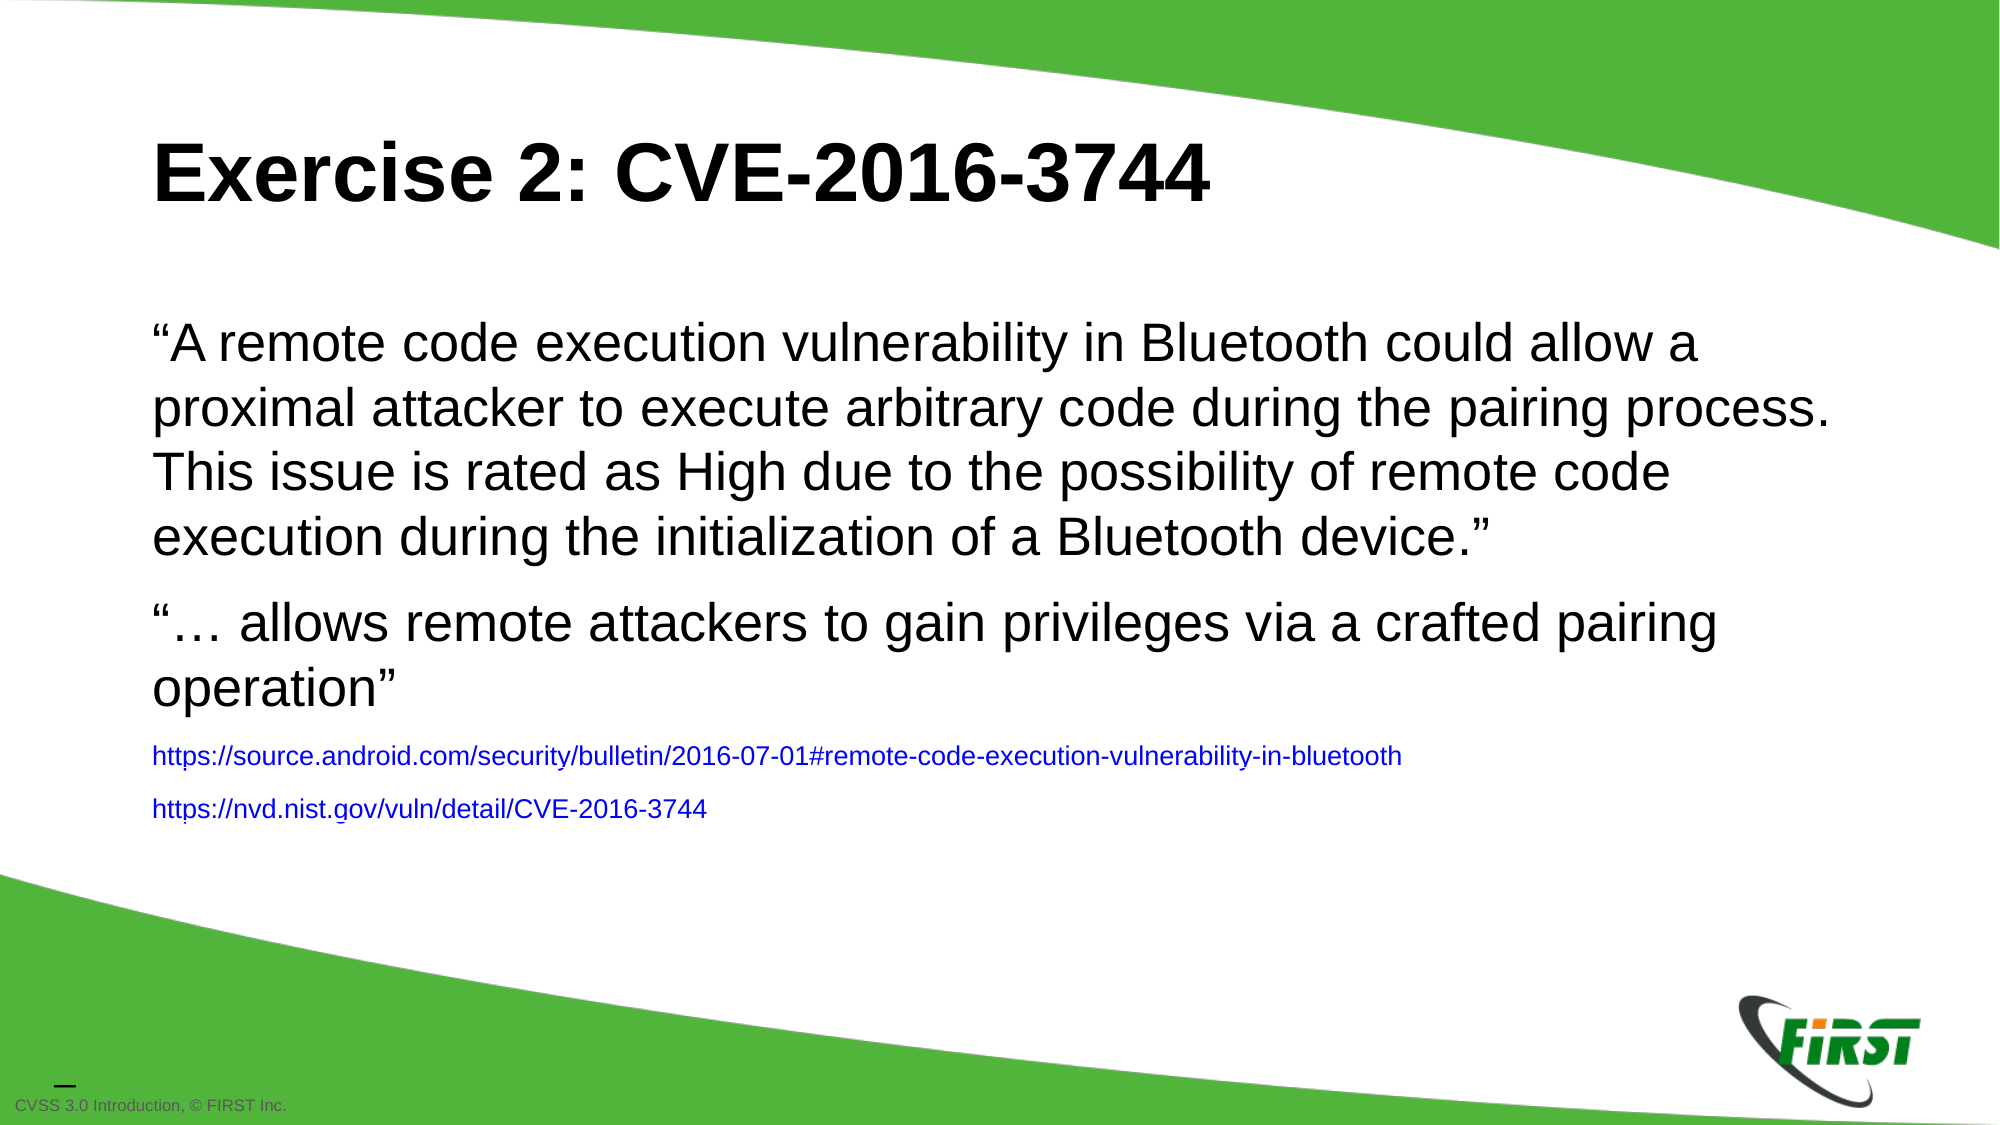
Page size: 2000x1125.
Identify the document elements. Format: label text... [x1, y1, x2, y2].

picture [0, 0, 2000, 1125]
text_box Exercise 2: CVE-2016-3744 [137, 59, 1862, 278]
text_box “A remote code execution vulnerability in Bluetooth could allow a proximal attacker to execute arbitrary code during the pairing process. This issue is rated as High due to the possibility of remote code execution during the initialization of a Bluetooth device.” “… allows remote attackers to gain privileges via a crafted pairing operation” https://source.android.com/security/bulletin/2016-07-01#remote-code-execution-vulnerability-in-bluetooth https://nvd.nist.gov/vuln/detail/CVE-2016-3744 [137, 299, 1863, 1014]
text_box _ [39, 1035, 100, 1095]
